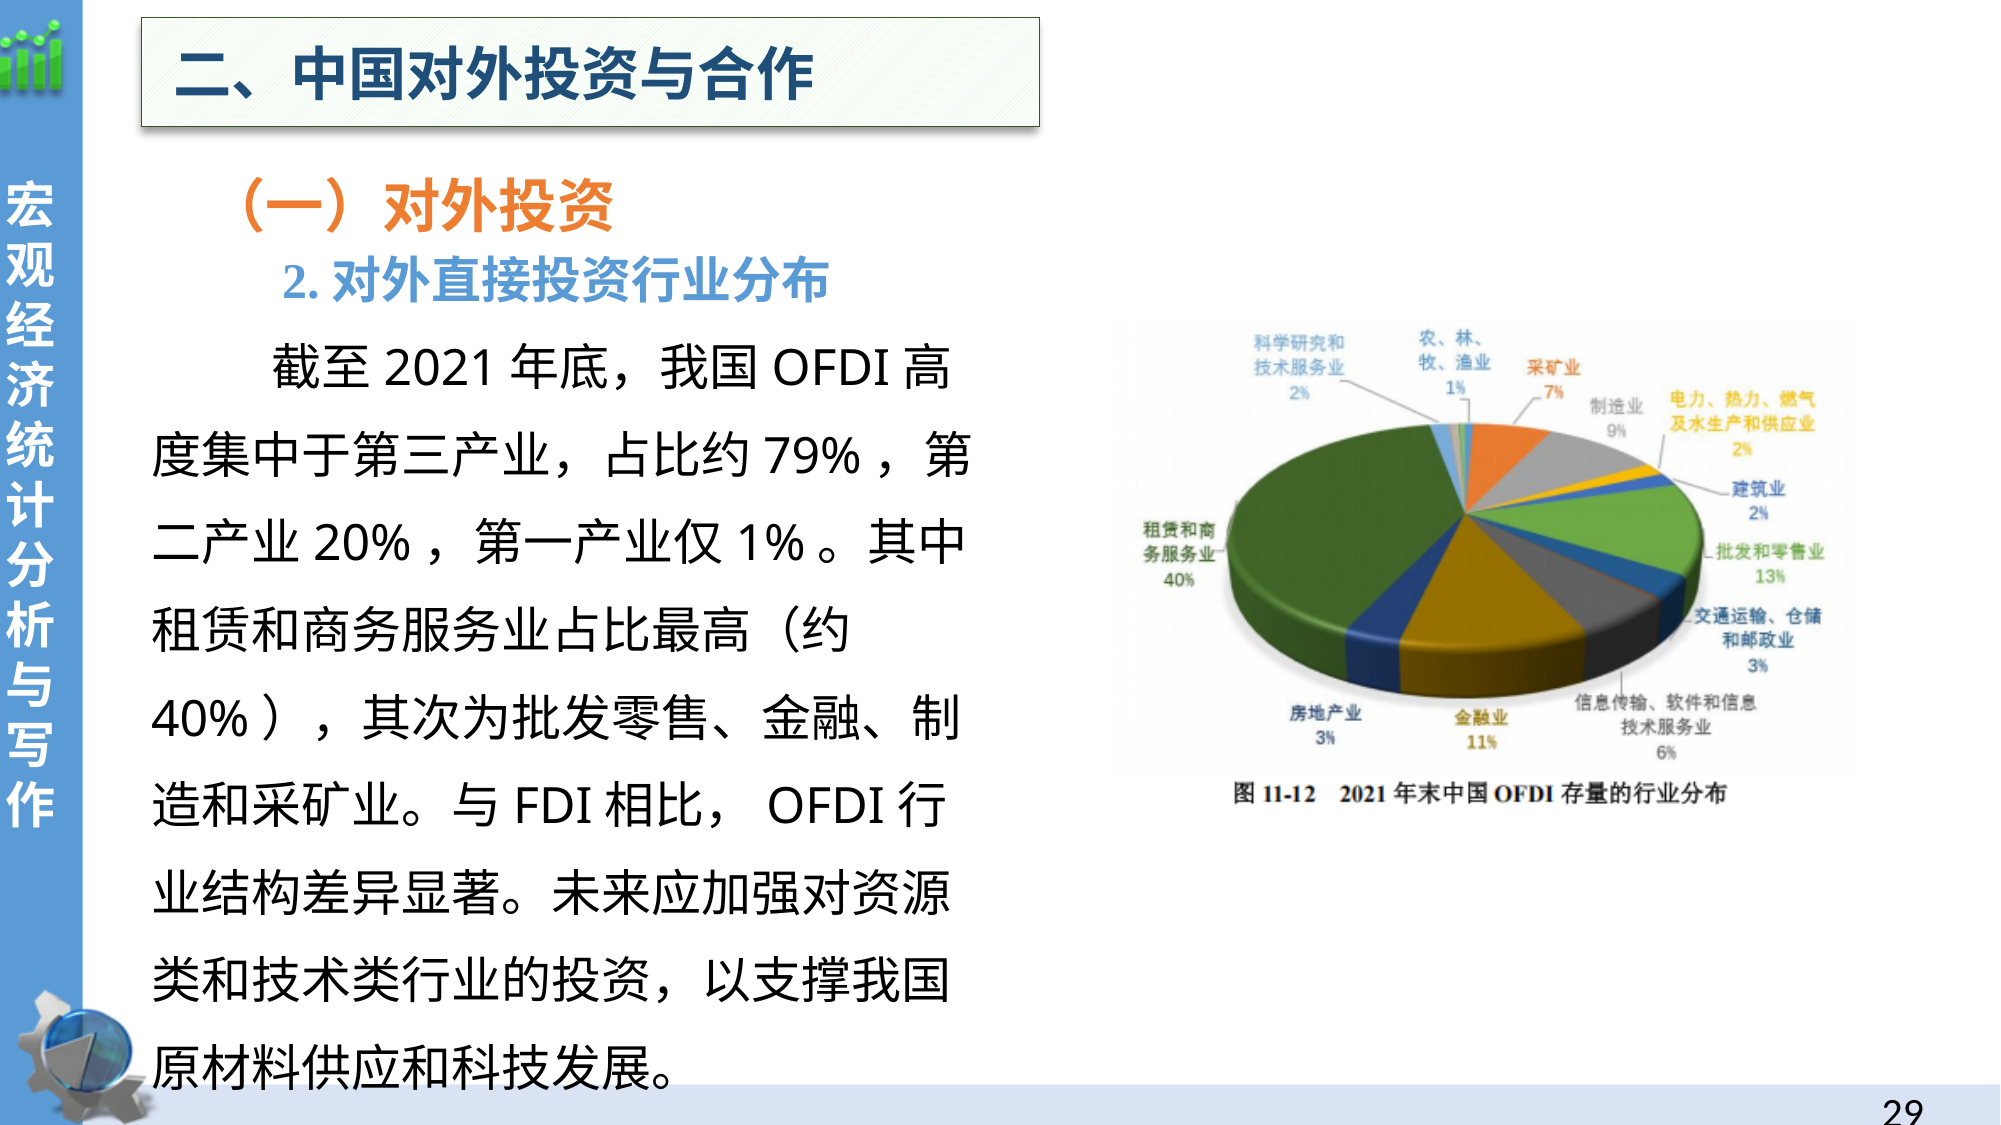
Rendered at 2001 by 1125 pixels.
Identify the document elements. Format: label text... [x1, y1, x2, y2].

text_box （一）对外投资 [84, 126, 1432, 247]
text_box 二、中国对外投资与合作 [141, 17, 1040, 126]
list [1000, 215, 1968, 393]
text_box 2.对外直接投资行业分布 截至2021年底，我国OFDI高度集中于第三产业，占比约79%，第二产业20%，第一产业仅1%。其中租赁和商务服务业占比最高（约40%），其次为批发零售、金融、制造和采矿业。与FDI相比，OFDI行业结构差异显著。未来应加强对资源类和技术类行业的投资，以支撑我国原材料供应和科技发展。 [98, 213, 1000, 1104]
slide_number 28 [1786, 1085, 1940, 1125]
picture [0, 0, 2001, 1125]
